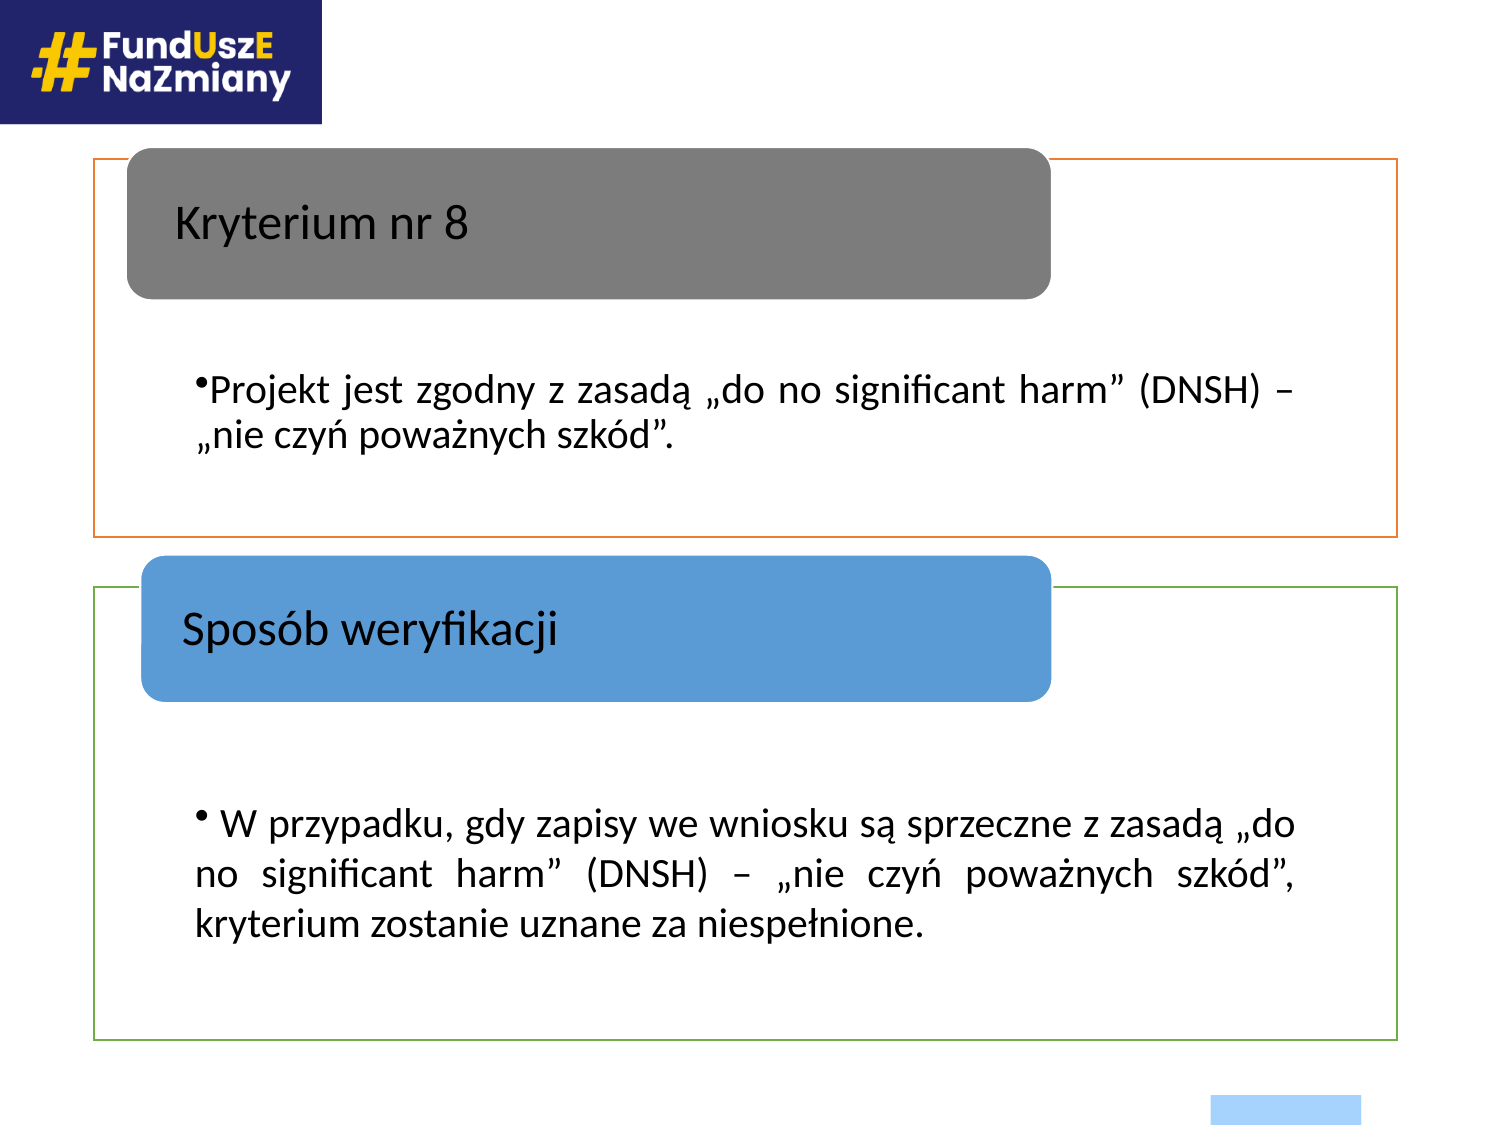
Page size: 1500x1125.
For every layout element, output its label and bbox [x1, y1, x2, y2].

list [93, 147, 1397, 1048]
picture [0, 0, 1500, 1125]
